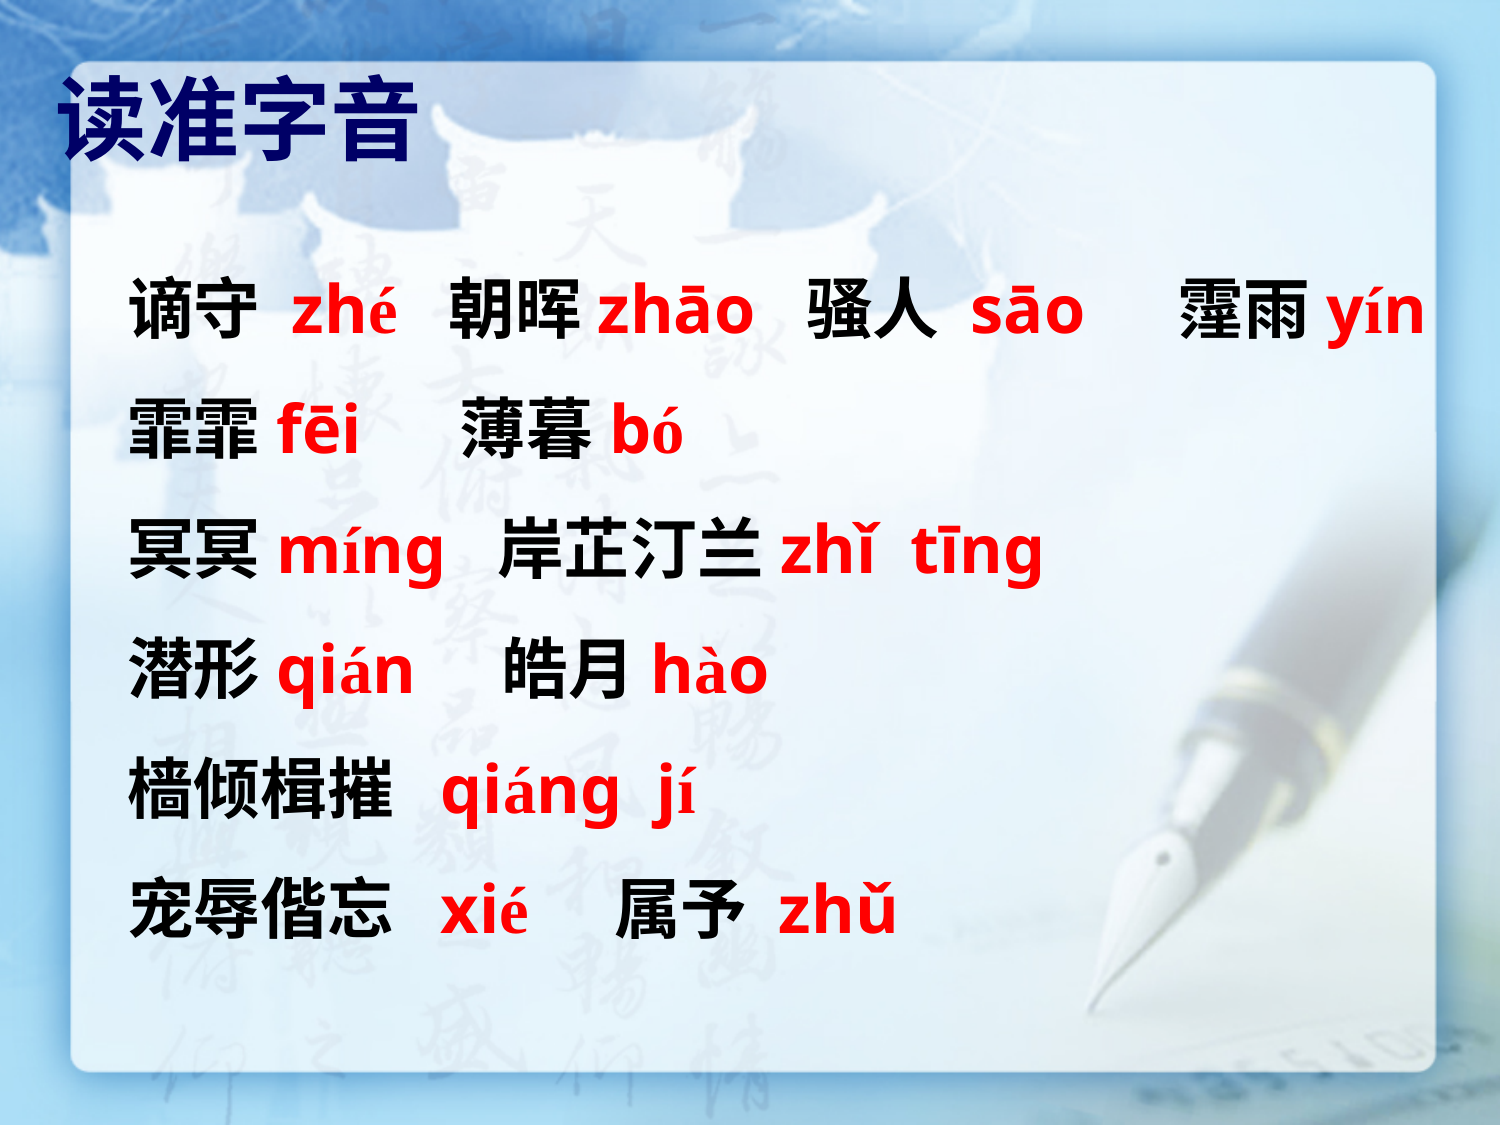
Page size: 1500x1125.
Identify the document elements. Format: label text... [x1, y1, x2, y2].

text_box 谪守 zhé 朝晖zhāo 骚人 sāo 霪雨yín 霏霏fēi 薄暮bó 冥冥míng 岸芷汀兰zhǐ tīng 潜形qián 皓月hào 樯倾楫摧 qiáng jí 宠辱偕忘 xié 属予 zhǔ [112, 219, 1500, 955]
text_box 读准字音 [41, 54, 703, 180]
picture [0, 0, 1500, 1125]
